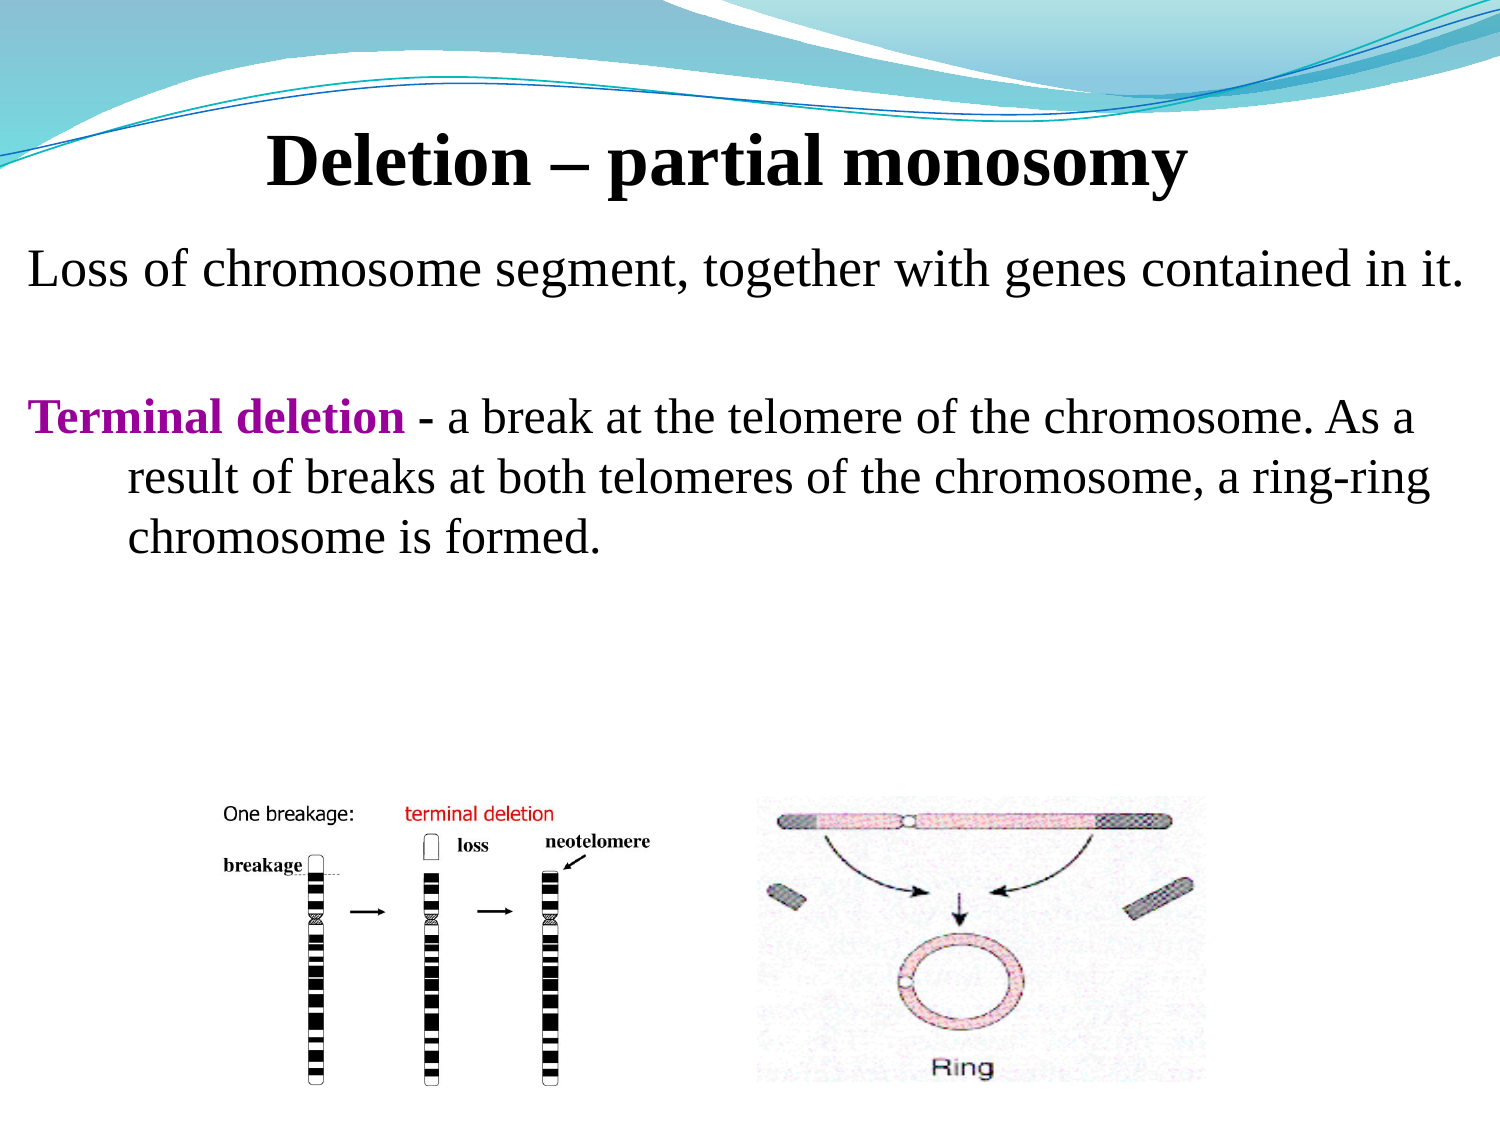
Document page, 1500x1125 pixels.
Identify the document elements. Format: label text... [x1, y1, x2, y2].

picture [212, 800, 661, 1086]
title Deletion – partial monosomy [52, 87, 1403, 201]
picture [756, 796, 1206, 1082]
list Loss of chromosome segment, together with genes contained in it. Terminal deletion - a break at the telomere of the chromosome. As a result of breaks at both telomeres of the chromosome, a ring-ring chromosome is formed. [12, 224, 1488, 1101]
